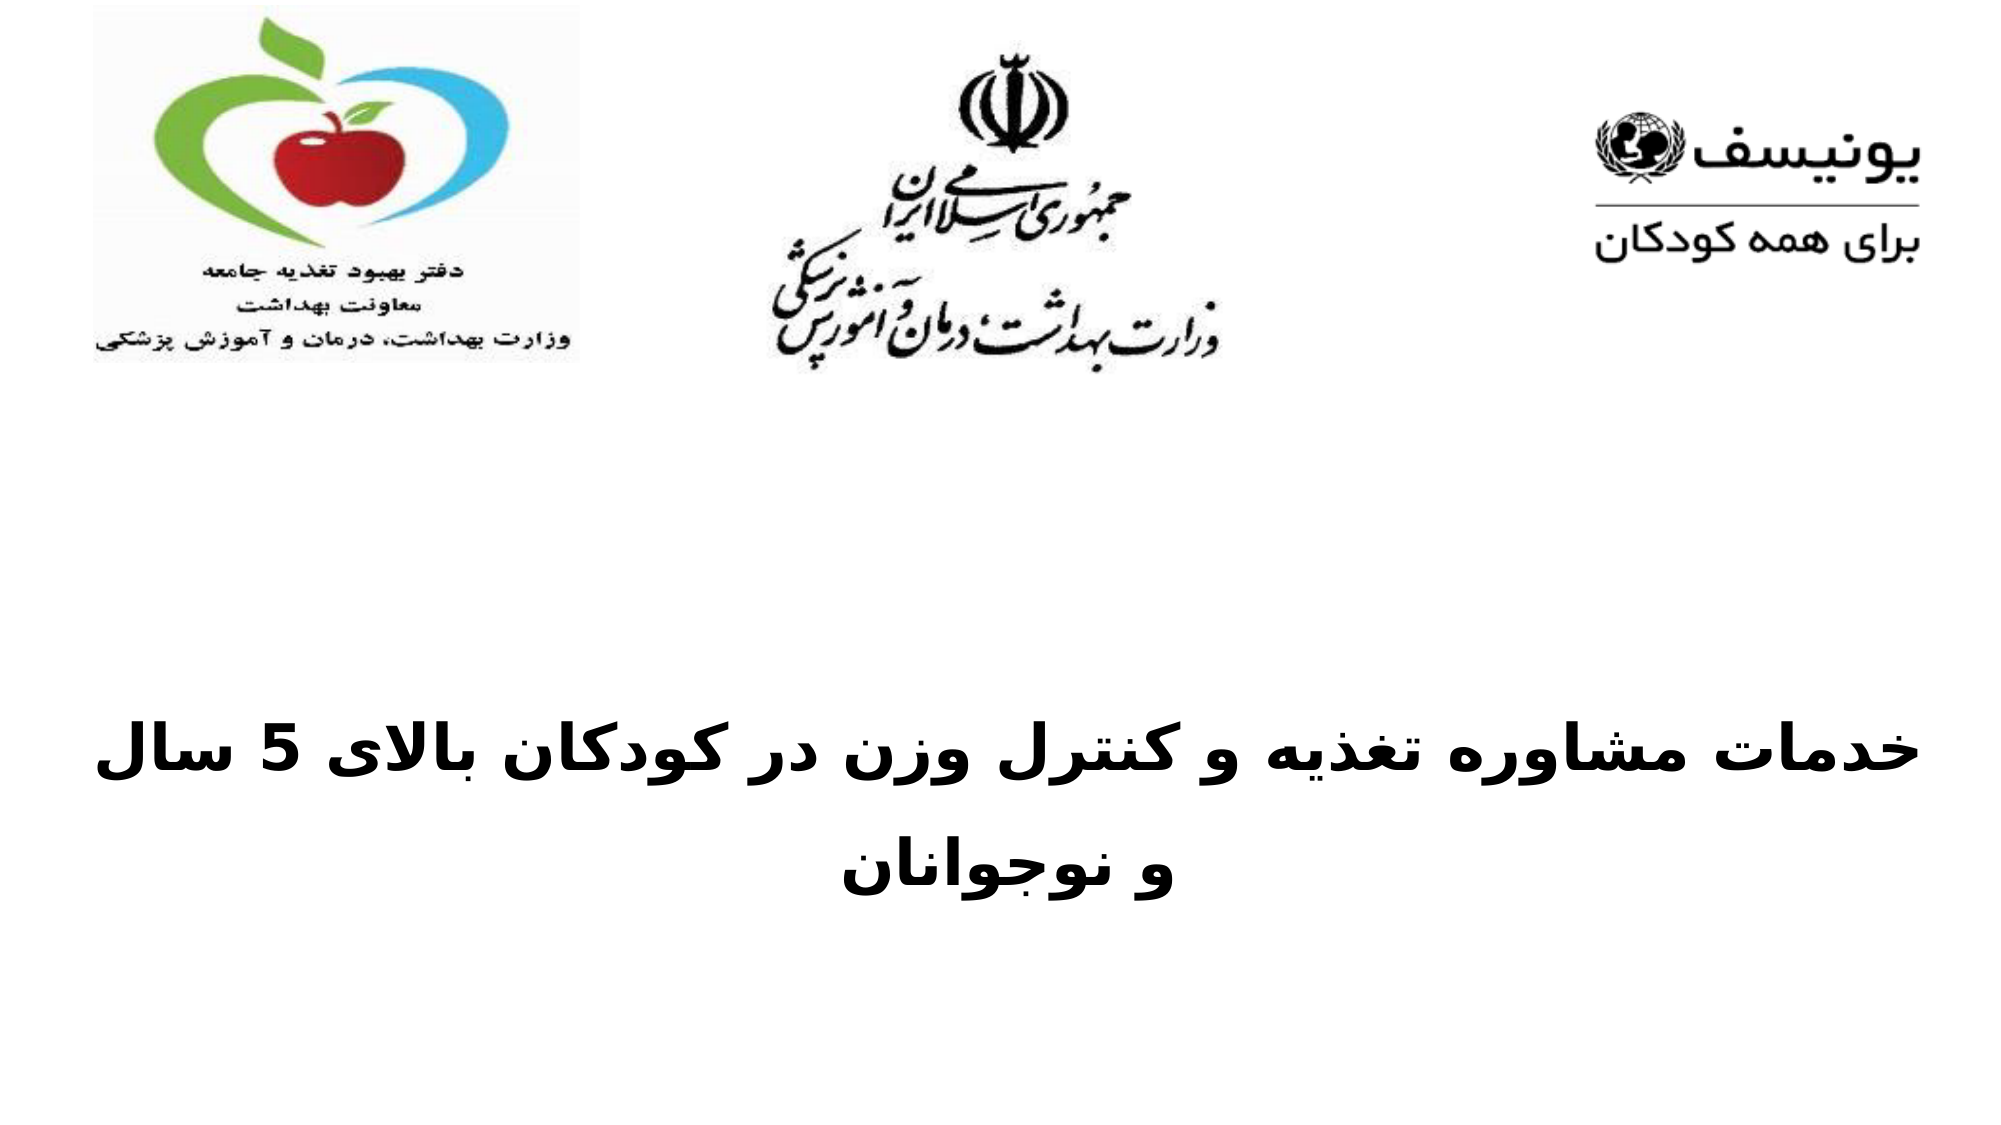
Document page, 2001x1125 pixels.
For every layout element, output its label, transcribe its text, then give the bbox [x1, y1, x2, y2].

title خدمات مشاوره تغذيه و كنترل وزن در كودكان بالای 5 سال و نوجوانان [71, 581, 1946, 906]
picture [752, 40, 1236, 413]
picture [1532, 75, 1982, 299]
picture [92, 5, 580, 363]
